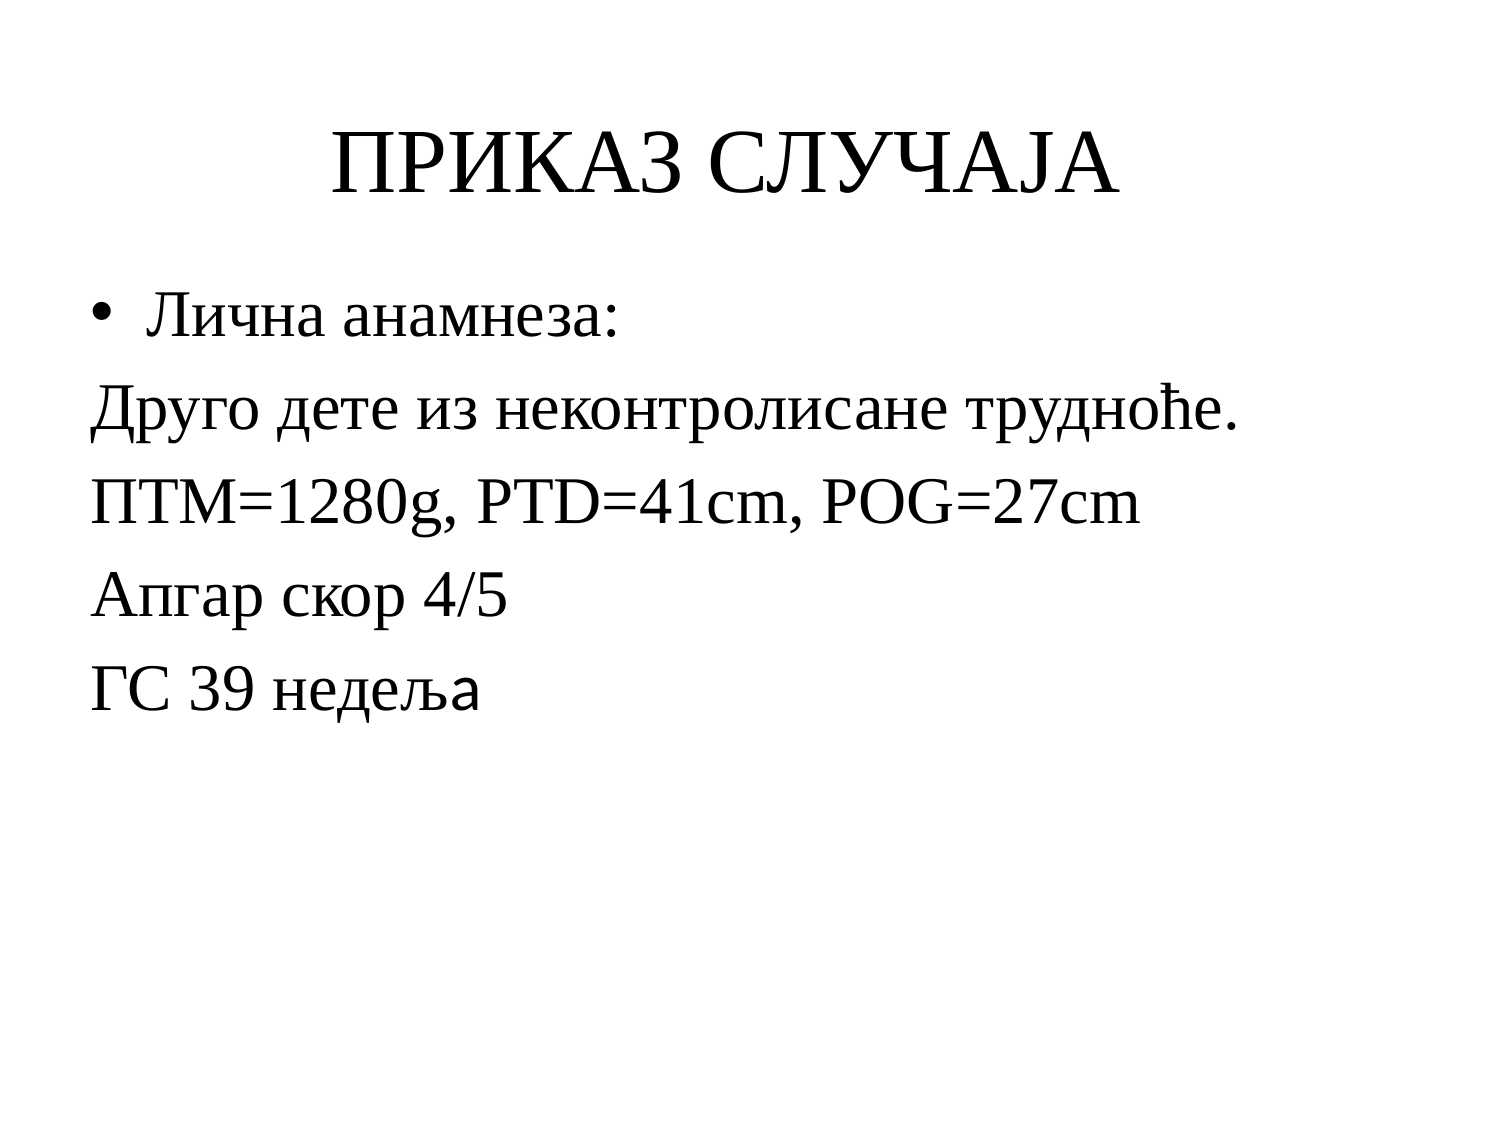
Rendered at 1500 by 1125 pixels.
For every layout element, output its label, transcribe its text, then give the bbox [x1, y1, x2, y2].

list Лична анамнеза: Друго дете из неконтролисане трудноће. ПТМ=1280g, PTD=41cm, POG=27cm Апгар скор 4/5 ГС 39 недеља [75, 262, 1425, 1005]
title ПРИКАЗ СЛУЧАЈА [62, 62, 1413, 250]
